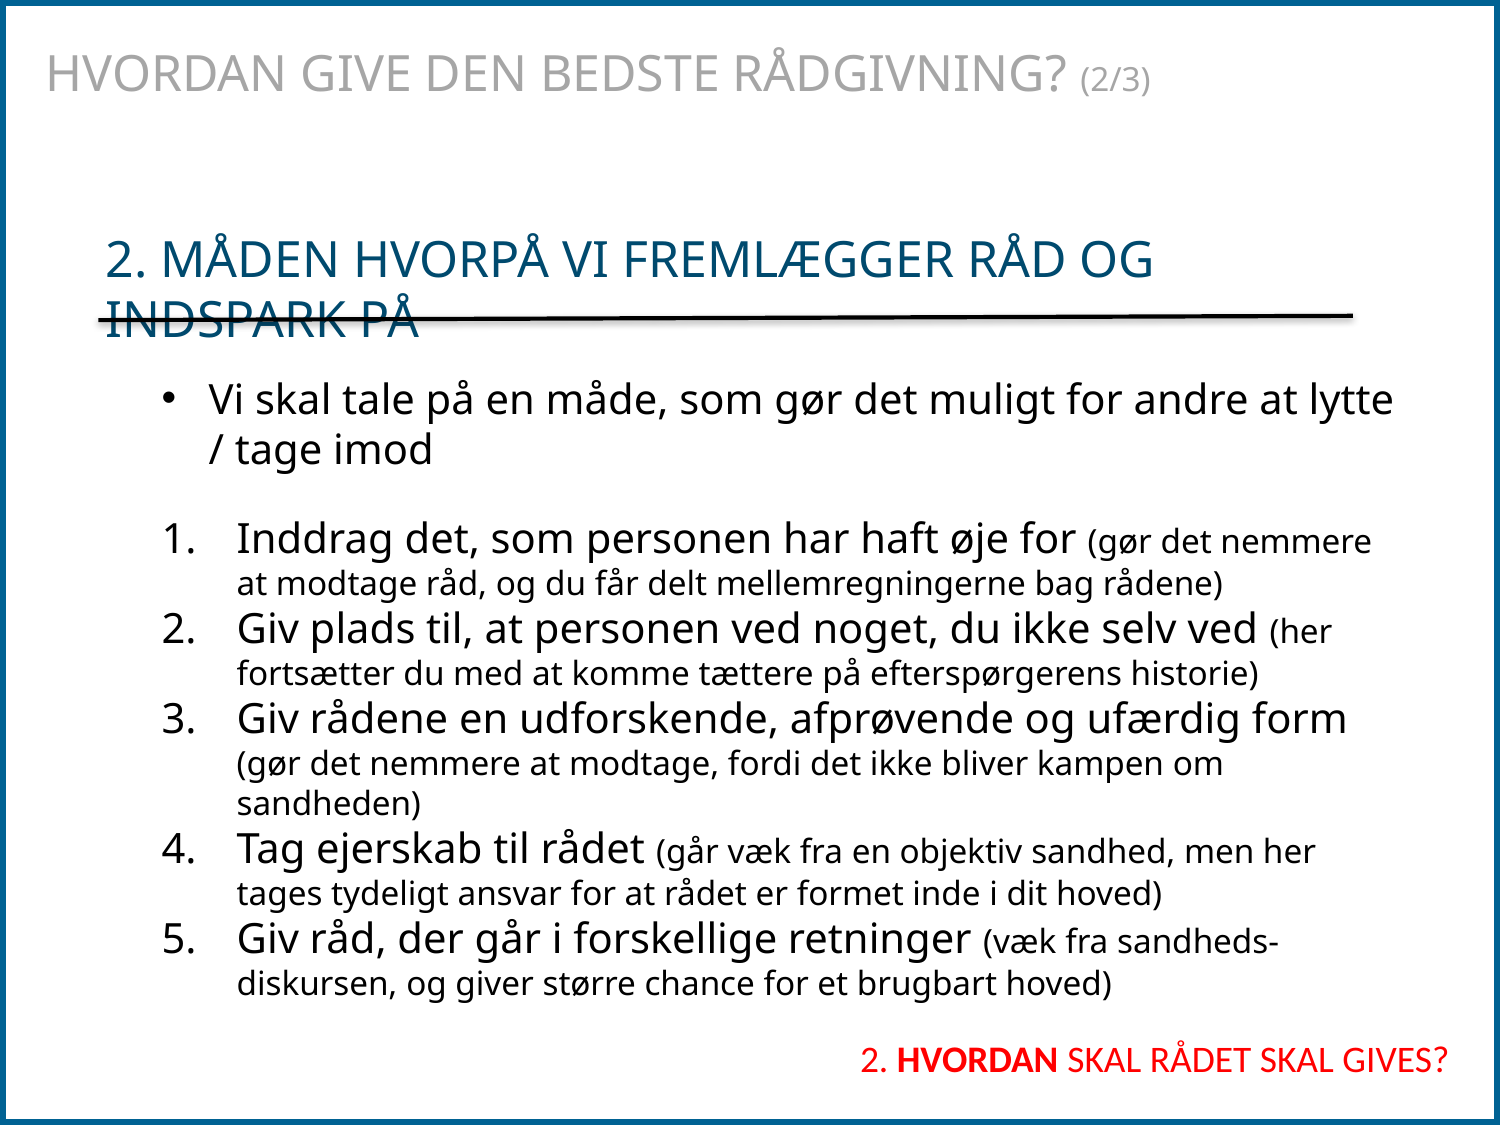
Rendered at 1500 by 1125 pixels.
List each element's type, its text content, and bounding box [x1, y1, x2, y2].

text_box Vi skal tale på en måde, som gør det muligt for andre at lytte / tage imod Inddrag det, som personen har haft øje for (gør det nemmere at modtage råd, og du får delt mellemregningerne bag rådene) Giv plads til, at personen ved noget, du ikke selv ved (her fortsætter du med at komme tættere på efterspørgerens historie) Giv rådene en udforskende, afprøvende og ufærdig form (gør det nemmere at modtage, fordi det ikke bliver kampen om sandheden) Tag ejerskab til rådet (går væk fra en objektiv sandhed, men her tages tydeligt ansvar for at rådet er formet inde i dit hoved) Giv råd, der går i forskellige retninger (væk fra sandheds-diskursen, og giver større chance for et brugbart hoved) [154, 364, 1408, 1050]
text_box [98, 315, 1354, 321]
title 2. Måden hvorpå vi fremlægger råd og indspark på [97, 219, 1409, 312]
text_box Hvordan give den bedste rådgivning? (2/3) [38, 33, 1197, 125]
text_box 2. HVORDAN SKAL RÅDET SKAL GIVES? [852, 1027, 1458, 1088]
